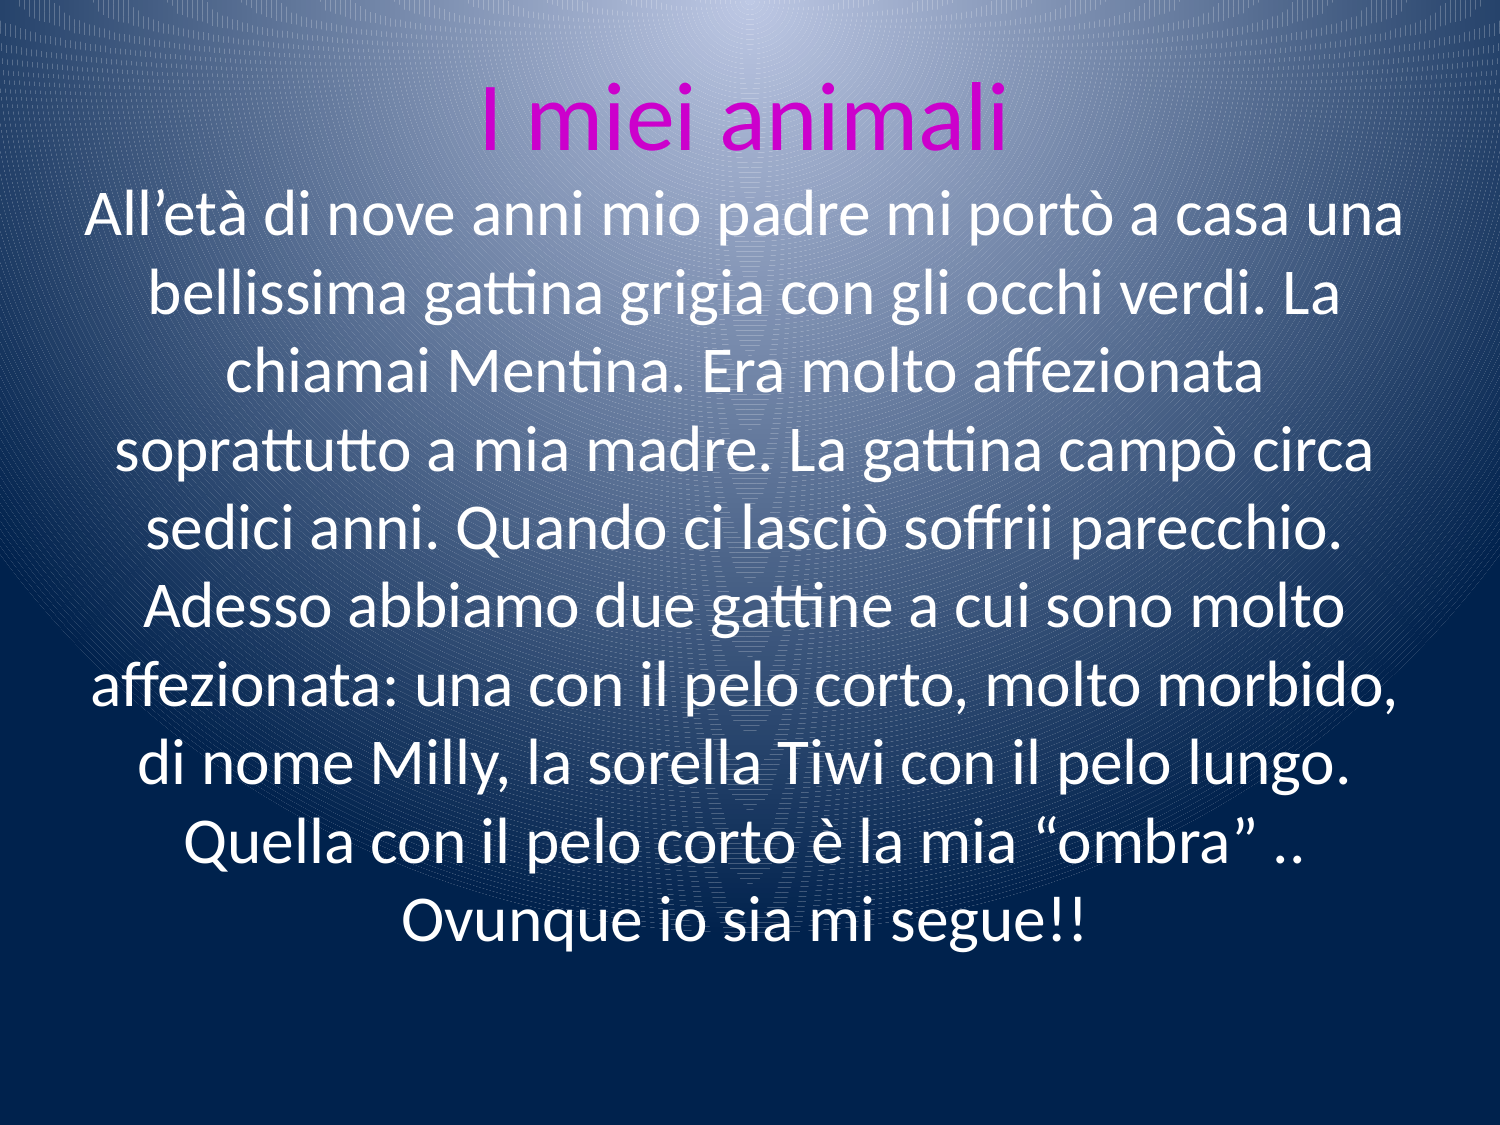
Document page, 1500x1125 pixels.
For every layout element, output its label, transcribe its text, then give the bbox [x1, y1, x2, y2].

title I miei animali All’età di nove anni mio padre mi portò a casa una bellissima gattina grigia con gli occhi verdi. La chiamai Mentina. Era molto affezionata soprattutto a mia madre. La gattina campò circa sedici anni. Quando ci lasciò soffrii parecchio. Adesso abbiamo due gattine a cui sono molto affezionata: una con il pelo corto, molto morbido, di nome Milly, la sorella Tiwi con il pelo lungo. Quella con il pelo corto è la mia “ombra” .. Ovunque io sia mi segue!! [64, 45, 1425, 1071]
